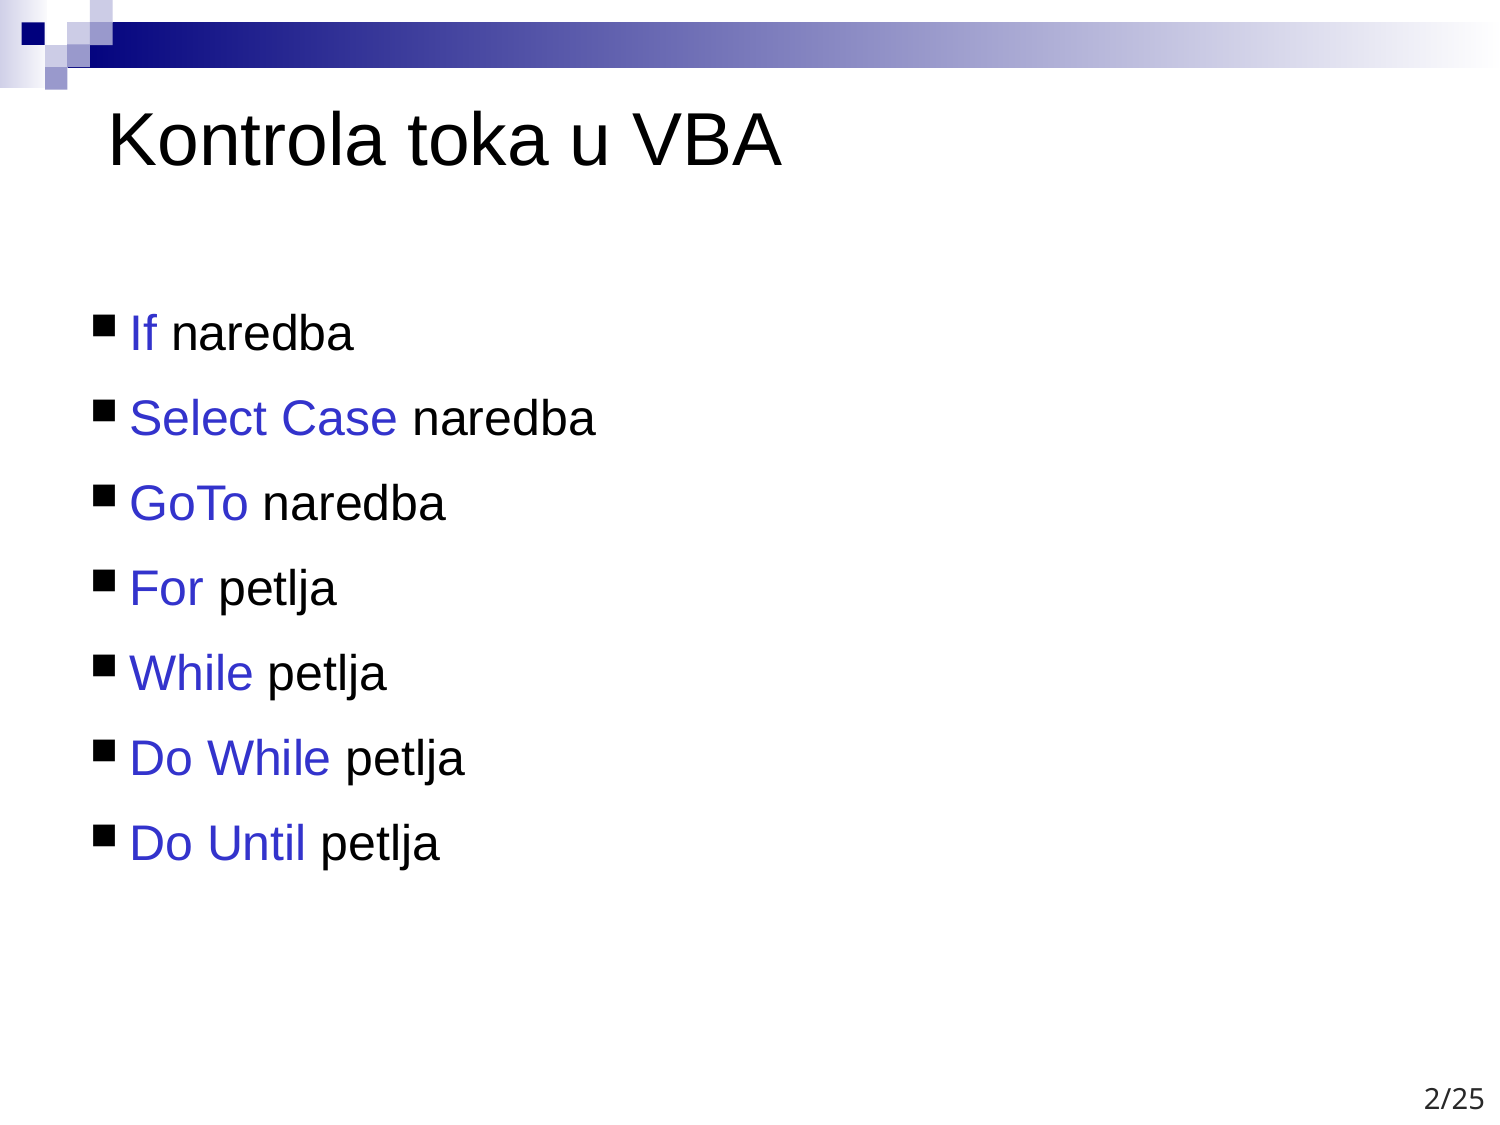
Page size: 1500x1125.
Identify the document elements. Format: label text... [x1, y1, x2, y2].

list If naredba Select Case naredba GoTo naredba For petlja While petlja Do While petlja Do Until petlja [75, 292, 645, 879]
title Kontrola toka u VBA [92, 75, 821, 197]
text_box 2/25 [1374, 1072, 1500, 1123]
